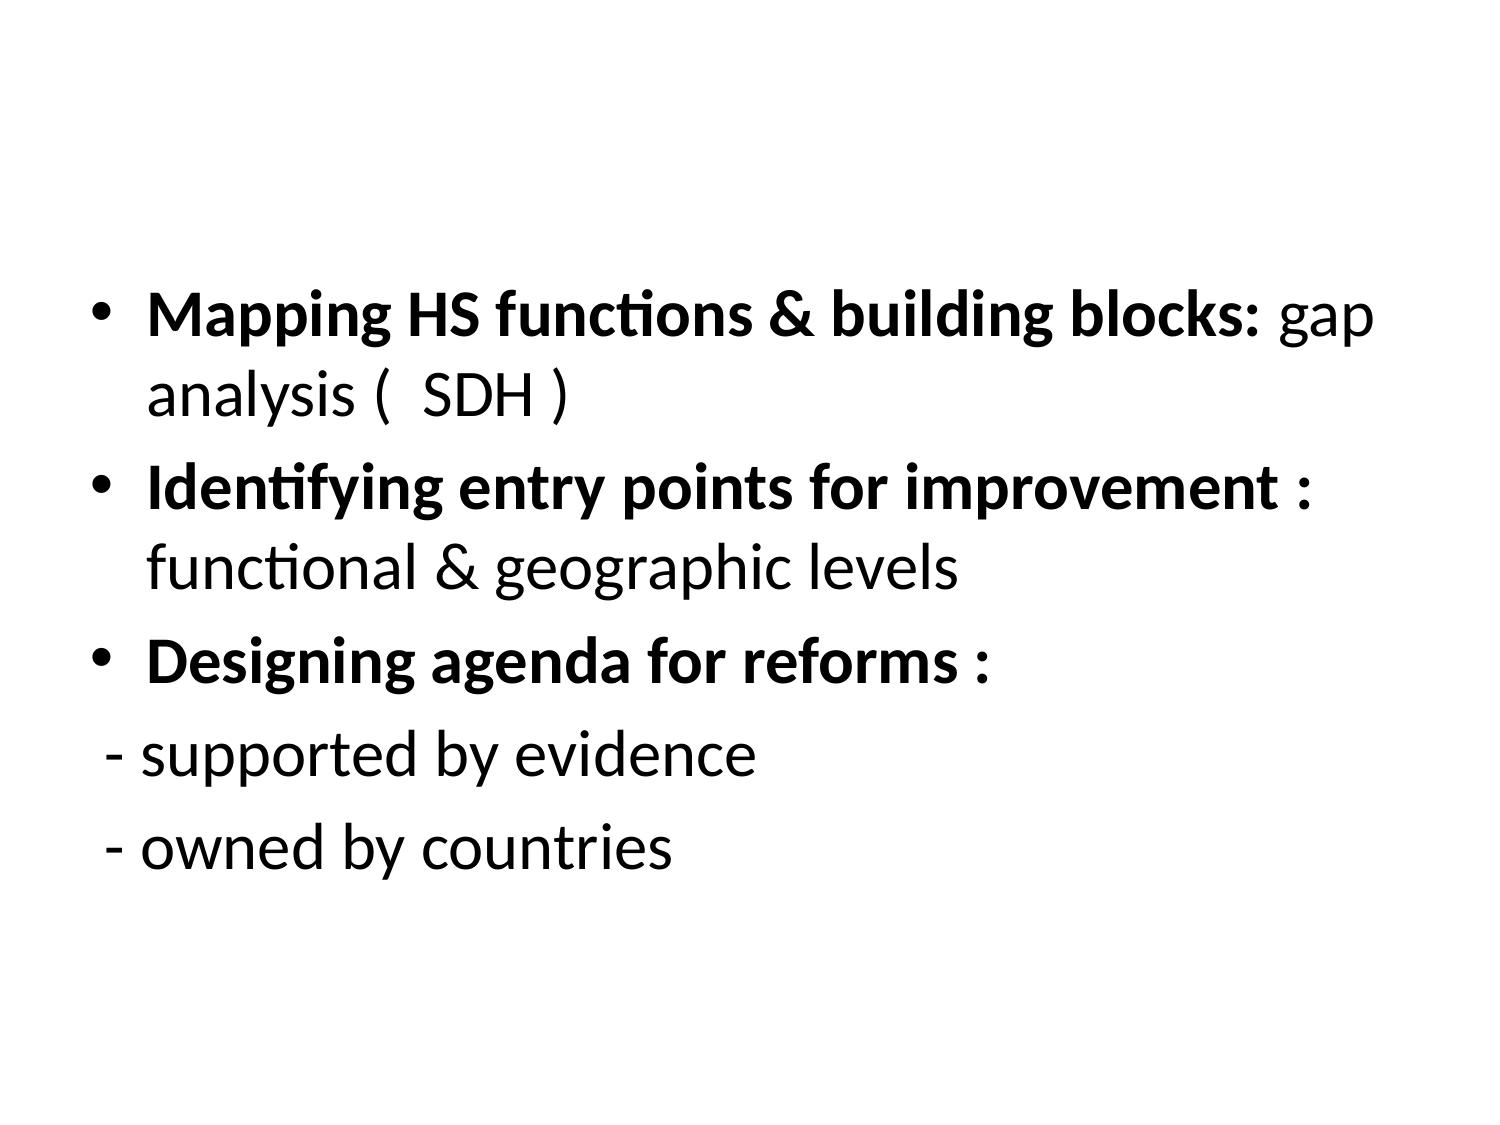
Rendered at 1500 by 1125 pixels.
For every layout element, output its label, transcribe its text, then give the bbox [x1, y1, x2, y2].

text_box Mapping HS functions & building blocks: gap analysis ( SDH ) Identifying entry points for improvement : functional & geographic levels Designing agenda for reforms : - supported by evidence - owned by countries [74, 262, 1425, 1006]
